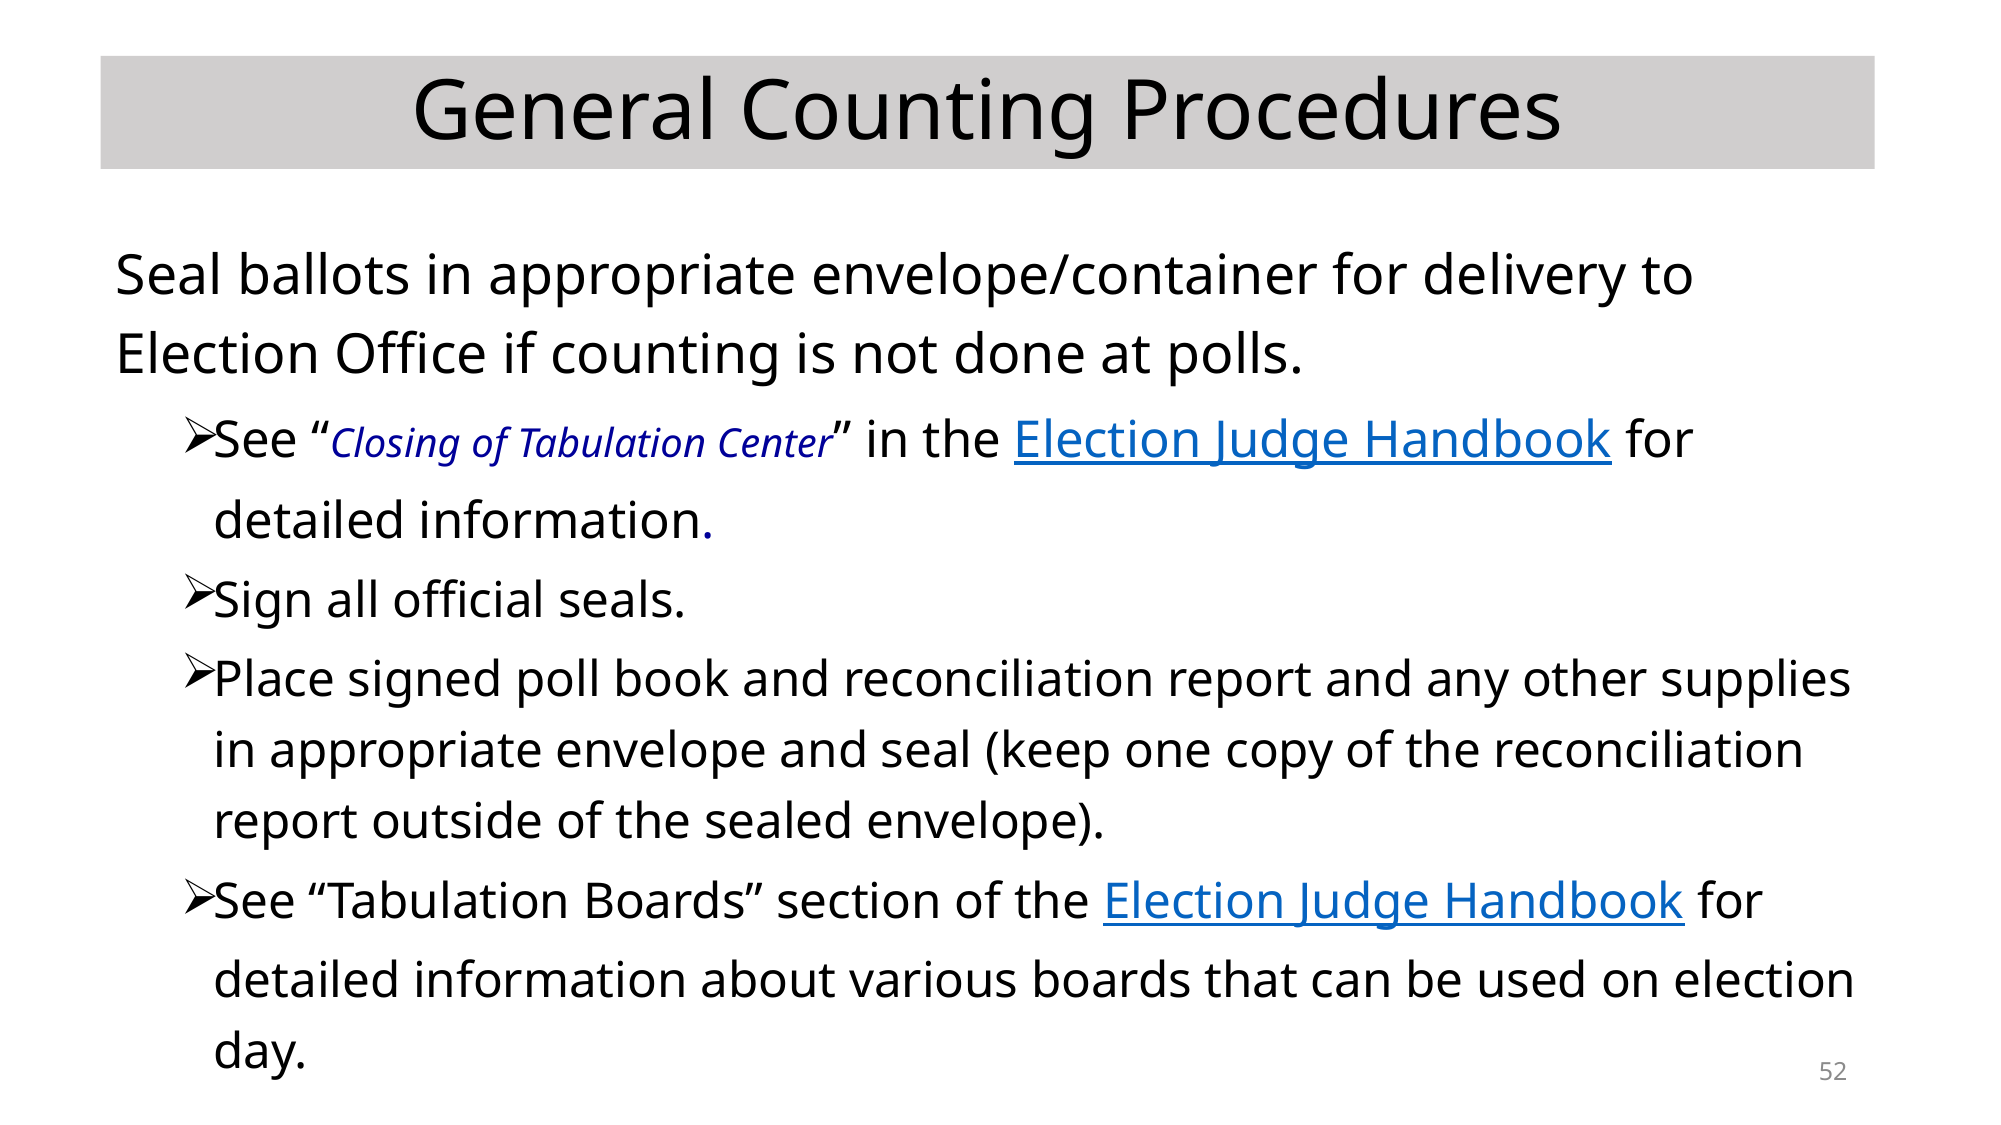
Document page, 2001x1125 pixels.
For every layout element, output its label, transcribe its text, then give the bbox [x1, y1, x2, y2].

text_box General Counting Procedures [100, 55, 1875, 169]
list Seal ballots in appropriate envelope/container for delivery to Election Office if counting is not done at polls. See “Closing of Tabulation Center” in the Election Judge Handbook for detailed information. Sign all official seals. Place signed poll book and reconciliation report and any other supplies in appropriate envelope and seal (keep one copy of the reconciliation report outside of the sealed envelope). See “Tabulation Boards” section of the Election Judge Handbook for detailed information about various boards that can be used on election day. [100, 218, 1896, 1088]
slide_number 52 [1412, 1042, 1863, 1103]
